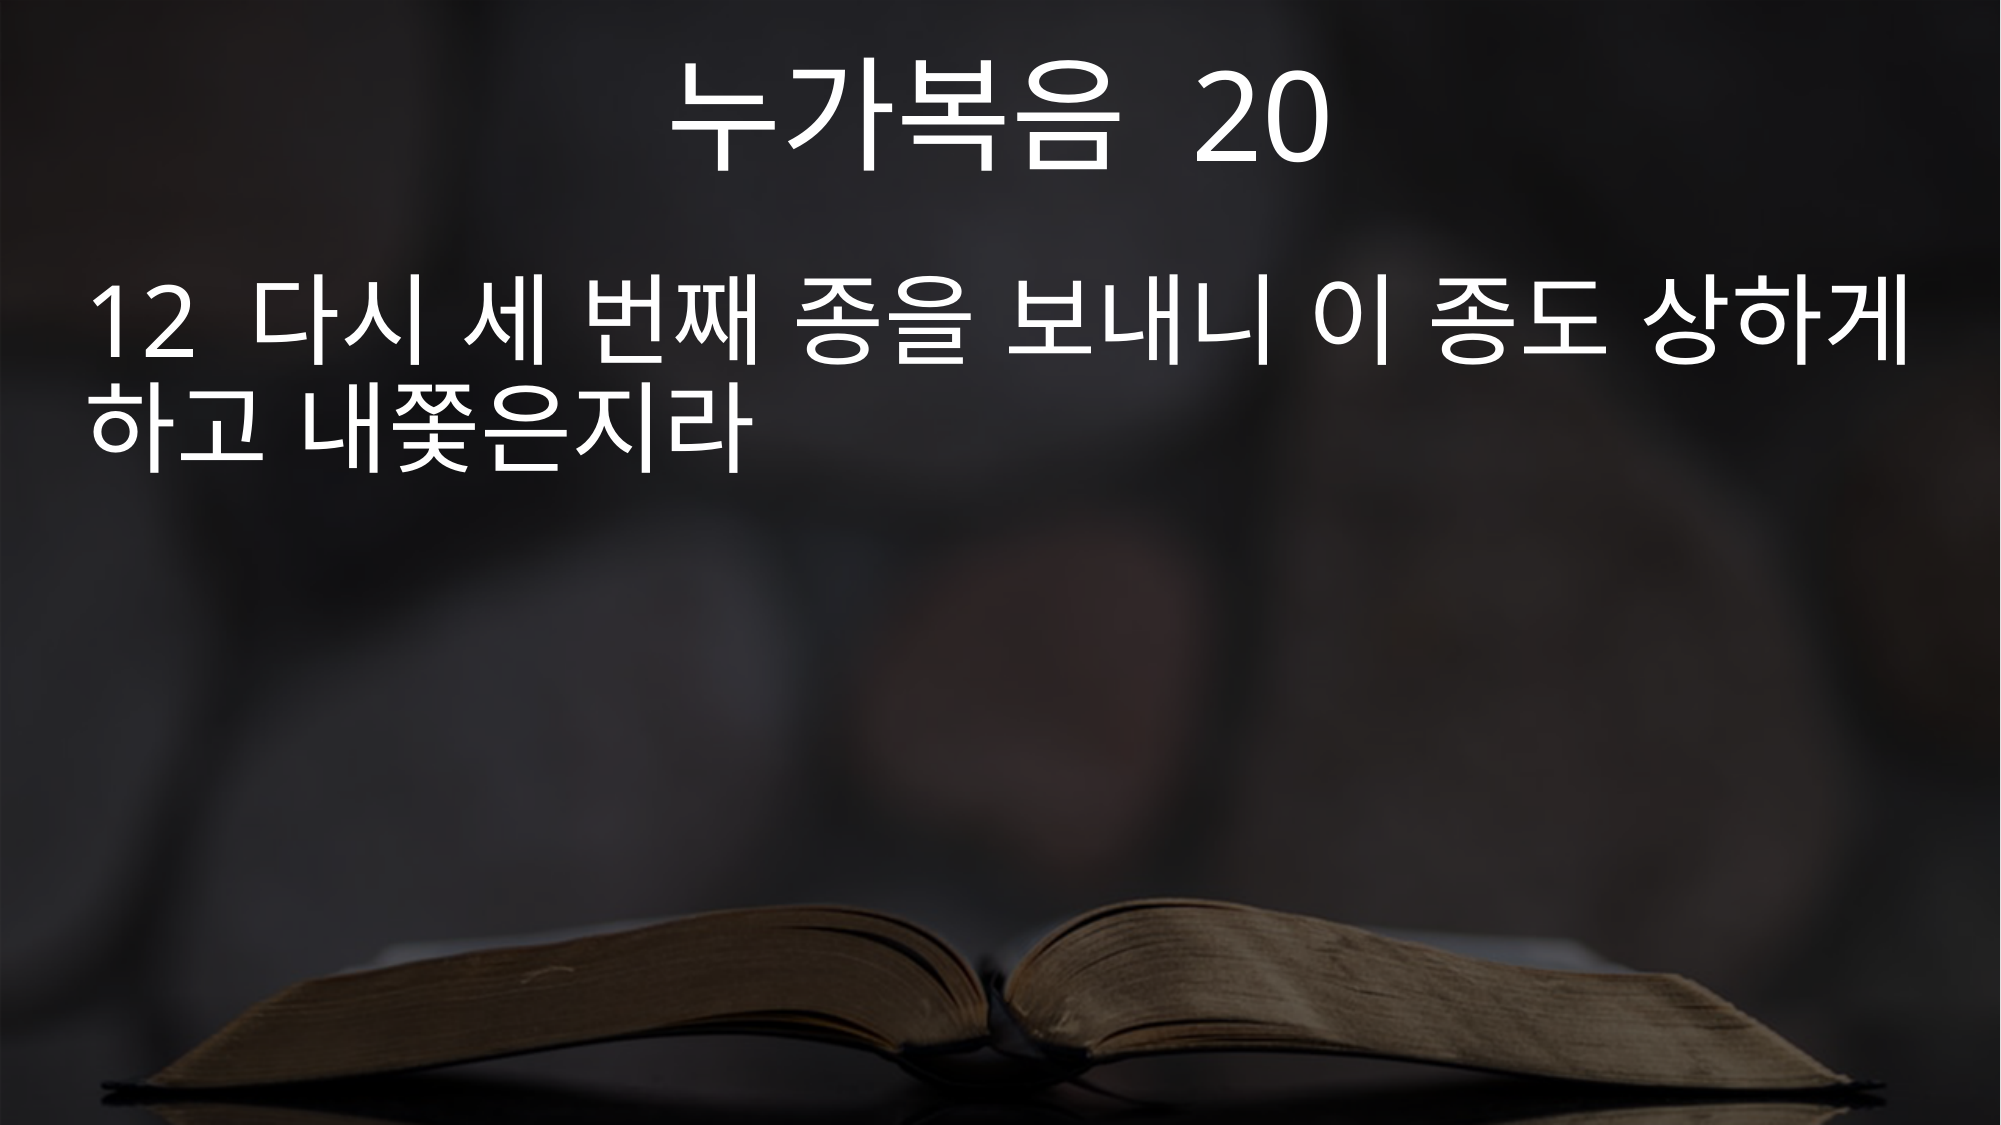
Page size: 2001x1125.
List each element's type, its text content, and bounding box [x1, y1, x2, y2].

list 12 다시 세 번째 종을 보내니 이 종도 상하게 하고 내쫓은지라 [69, 263, 1953, 423]
picture [0, 0, 2001, 1125]
footer 누가복음 20 [0, 32, 2000, 192]
